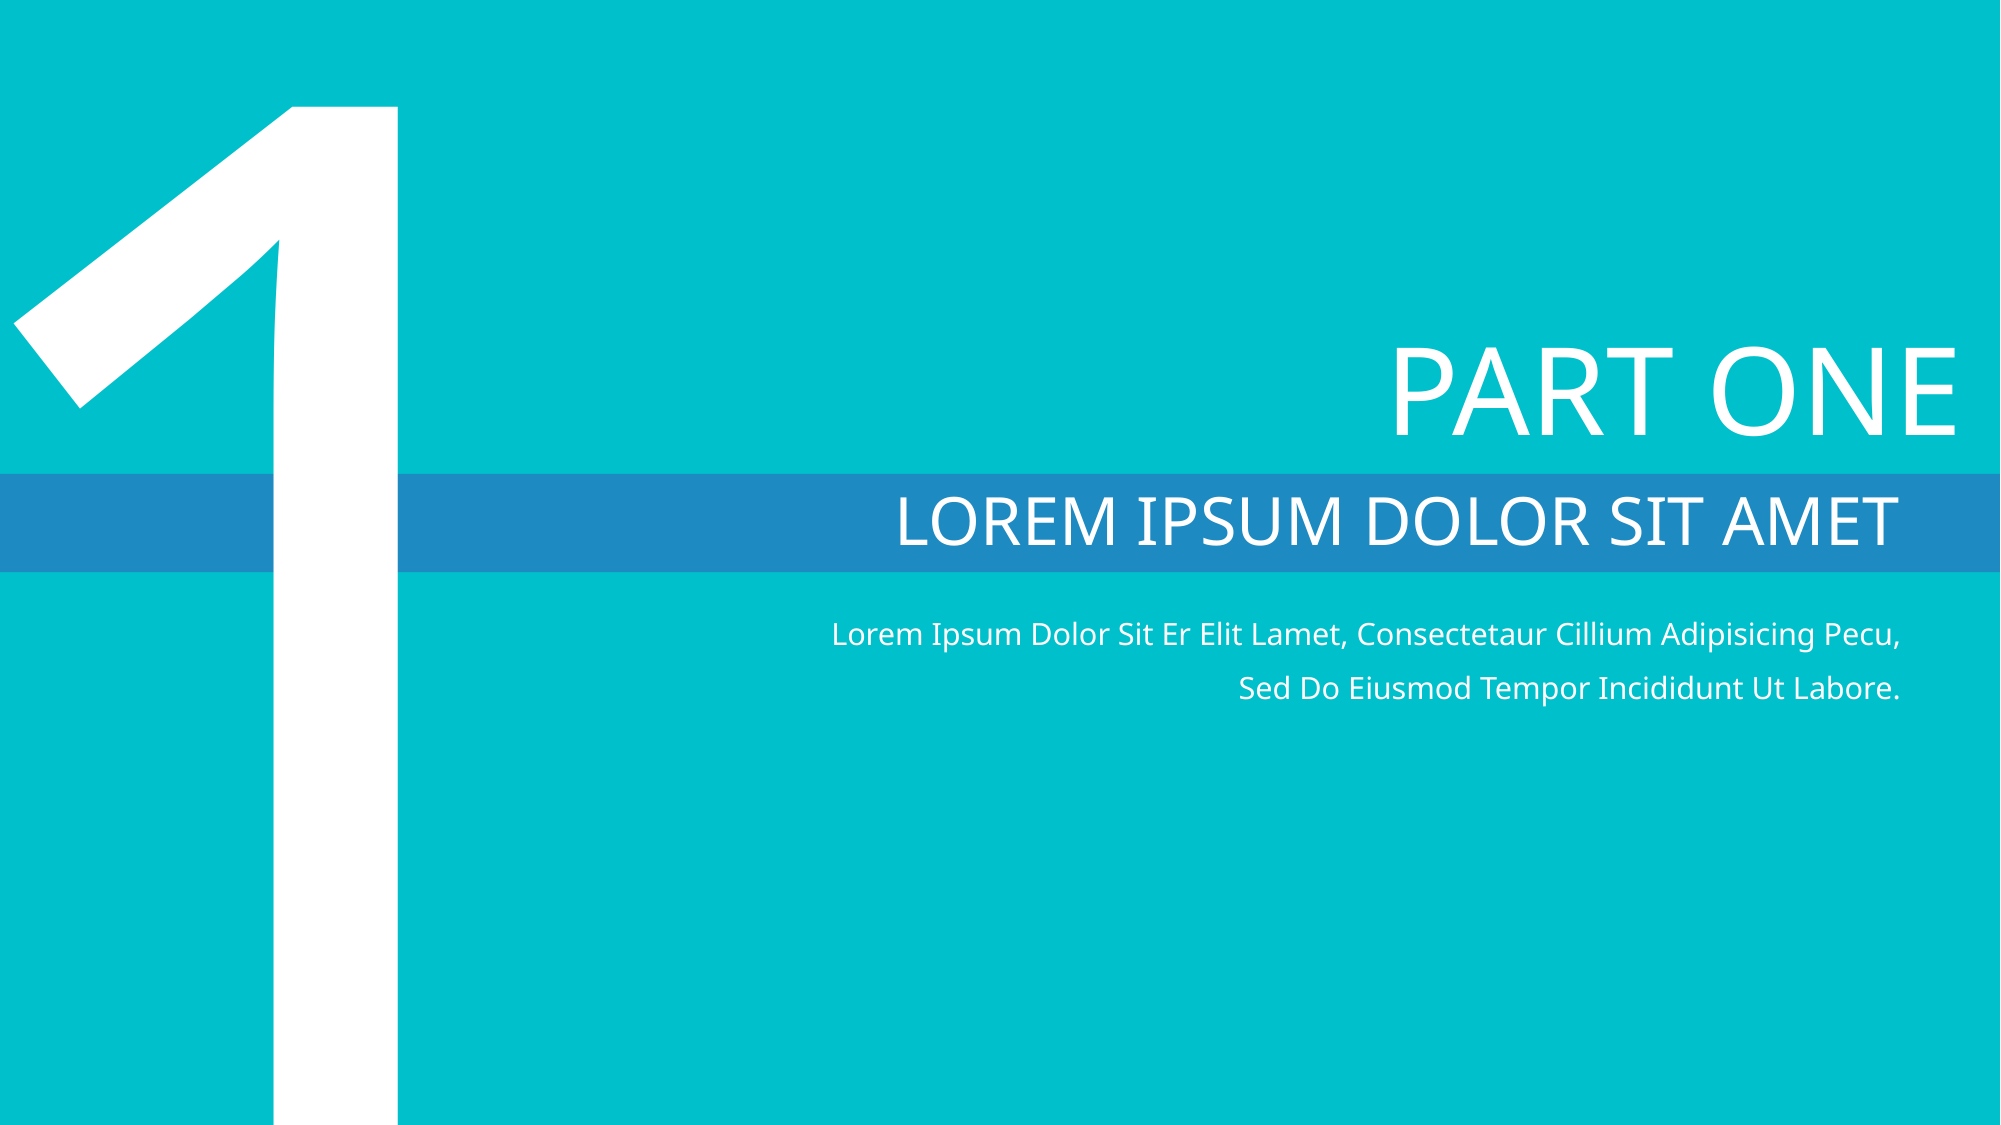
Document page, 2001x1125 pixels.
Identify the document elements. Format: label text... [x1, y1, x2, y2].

text_box LOREM IPSUM DOLOR SIT AMET [782, 471, 1916, 567]
text_box [727, 473, 2000, 573]
text_box 1 [0, 0, 727, 1125]
text_box PART ONE [1370, 305, 1978, 467]
text_box Lorem Ipsum Dolor Sit Er Elit Lamet, Consectetaur Cillium Adipisicing Pecu, Sed Do Eiusmod Tempor Incididunt Ut Labore. [773, 588, 1916, 714]
